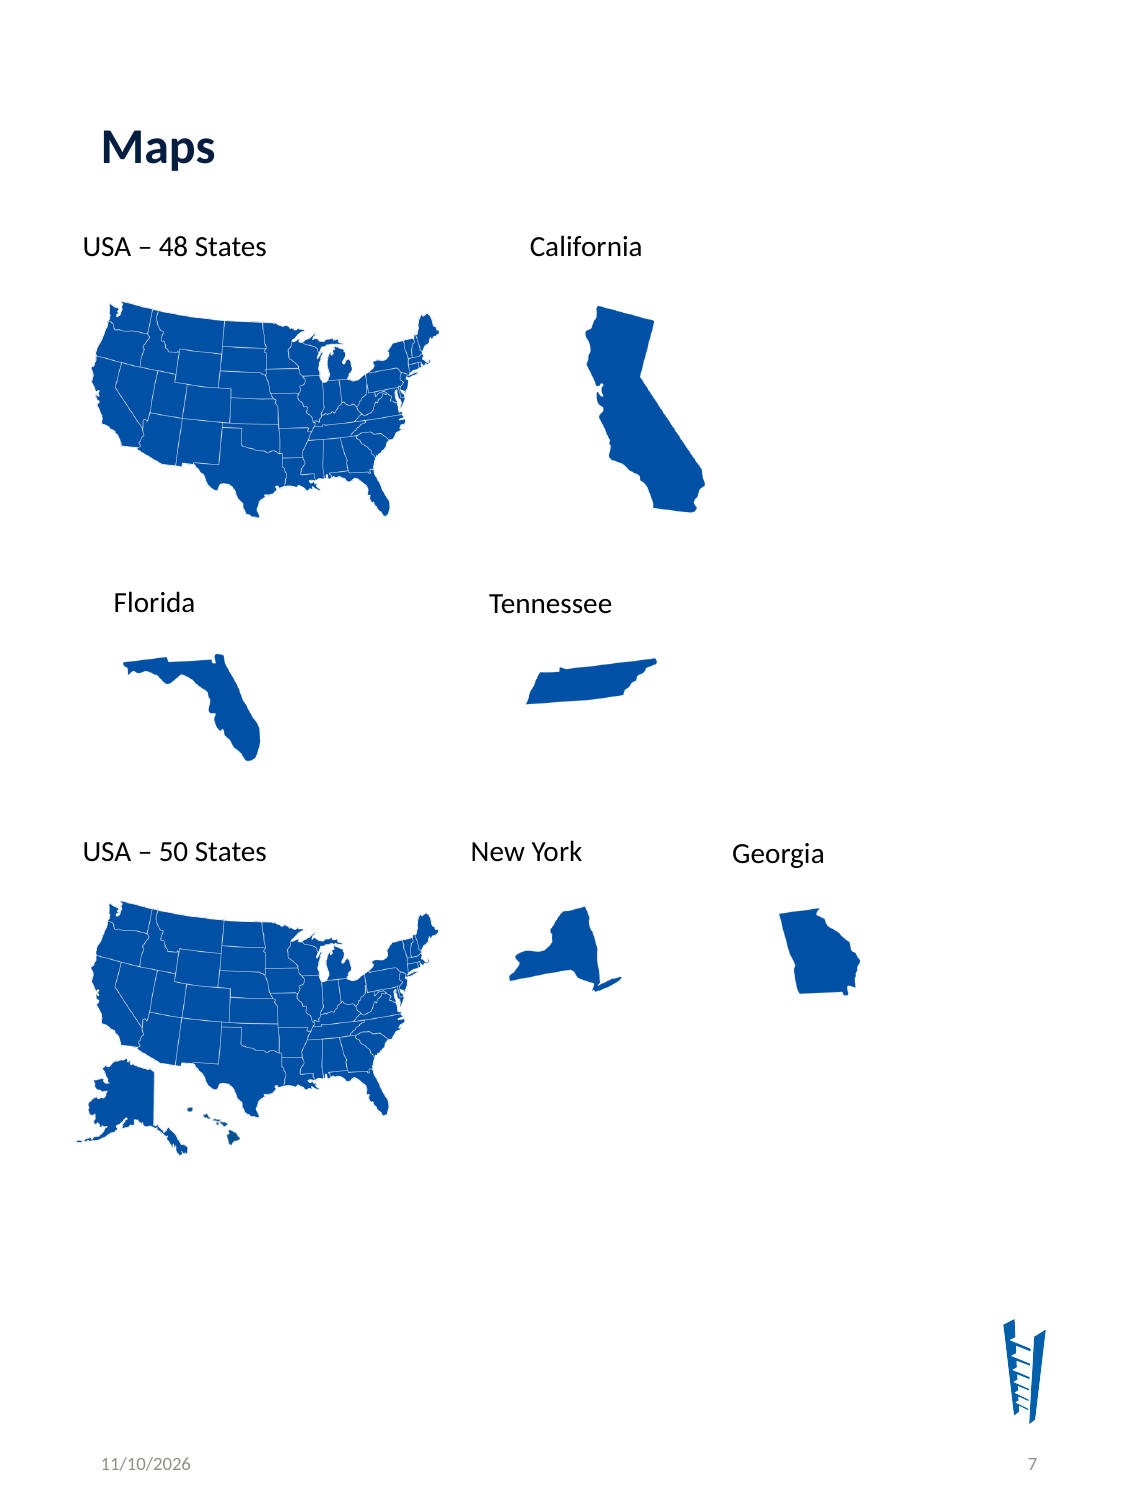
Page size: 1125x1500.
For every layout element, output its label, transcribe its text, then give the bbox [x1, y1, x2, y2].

picture [1003, 1319, 1046, 1424]
picture [73, 285, 455, 531]
picture [113, 641, 269, 774]
text_box USA – 48 States [82, 227, 323, 263]
picture [491, 890, 634, 1009]
text_box Georgia [732, 834, 881, 870]
text_box New York [470, 832, 639, 868]
text_box USA – 50 States [82, 832, 323, 868]
text_box California [529, 227, 699, 263]
picture [511, 641, 671, 722]
picture [66, 890, 448, 1167]
title Maps [100, 59, 1038, 228]
picture [575, 292, 711, 527]
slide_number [100, 1441, 264, 1487]
text_box Tennessee [489, 583, 668, 619]
picture [762, 890, 874, 1009]
text_box Florida [113, 583, 251, 619]
slide_number 7 [874, 1441, 1038, 1487]
